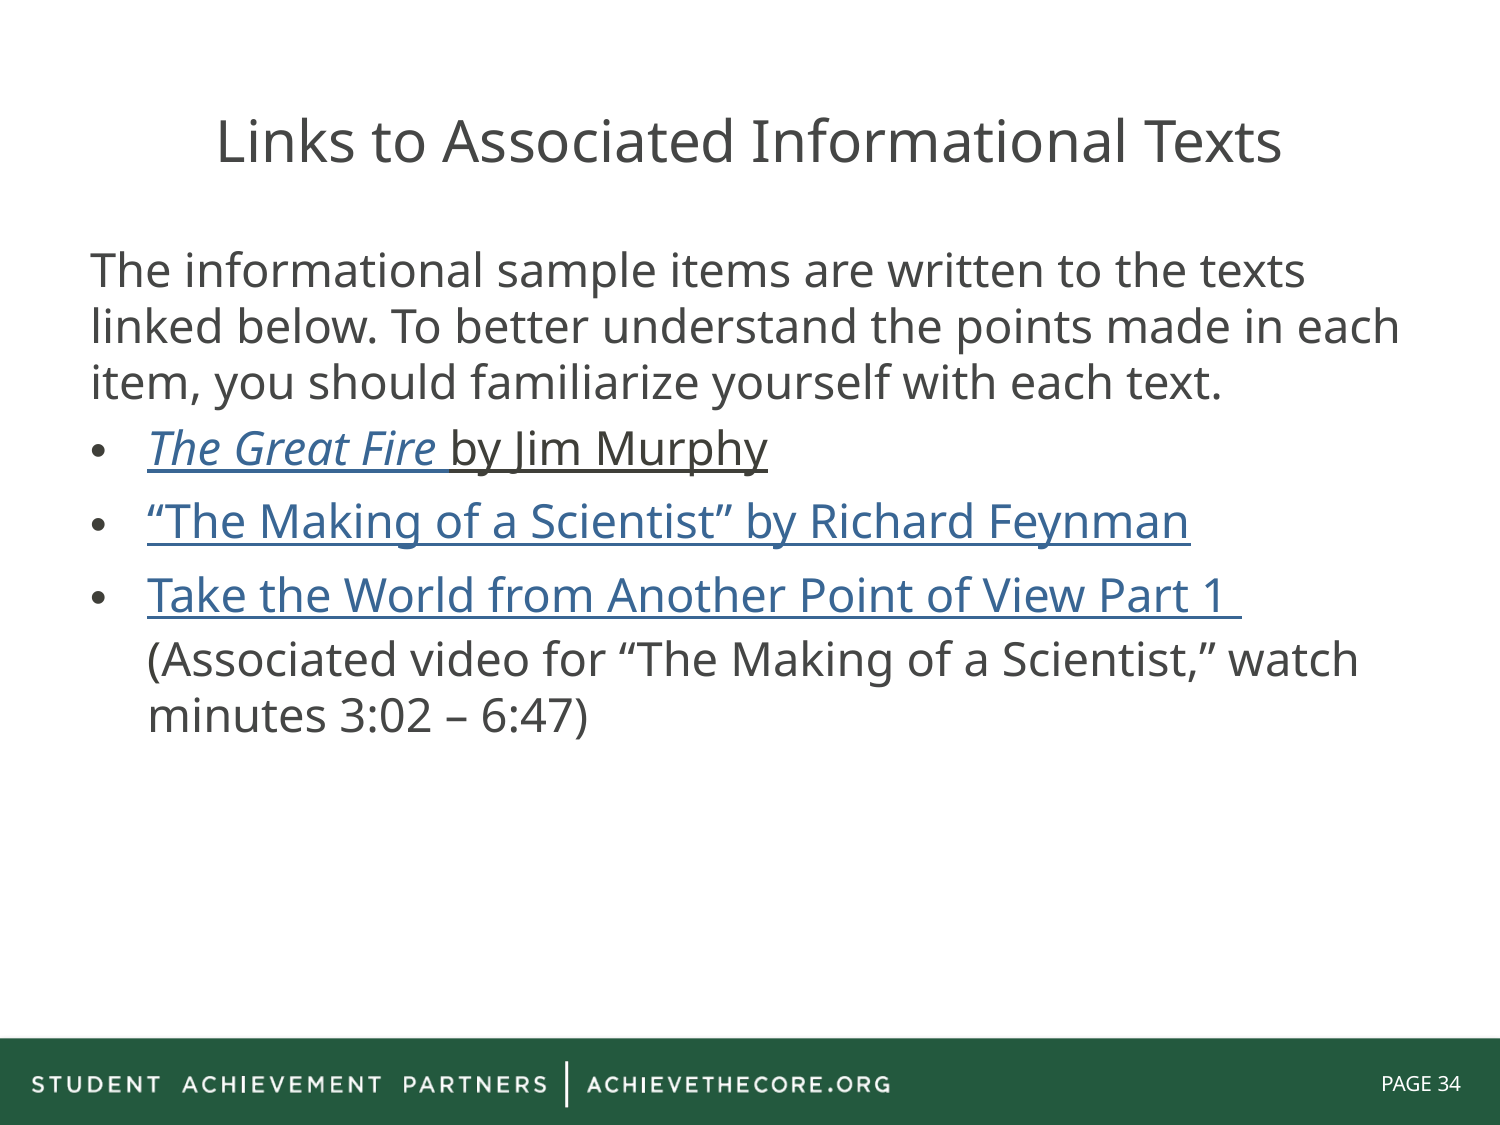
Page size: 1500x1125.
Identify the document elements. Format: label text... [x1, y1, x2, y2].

list The informational sample items are written to the texts linked below. To better understand the points made in each item, you should familiarize yourself with each text. The Great Fire by Jim Murphy “The Making of a Scientist” by Richard Feynman Take the World from Another Point of View Part 1 (Associated video for “The Making of a Scientist,” watch minutes 3:02 – 6:47) [75, 232, 1425, 757]
title Links to Associated Informational Texts [75, 45, 1425, 232]
